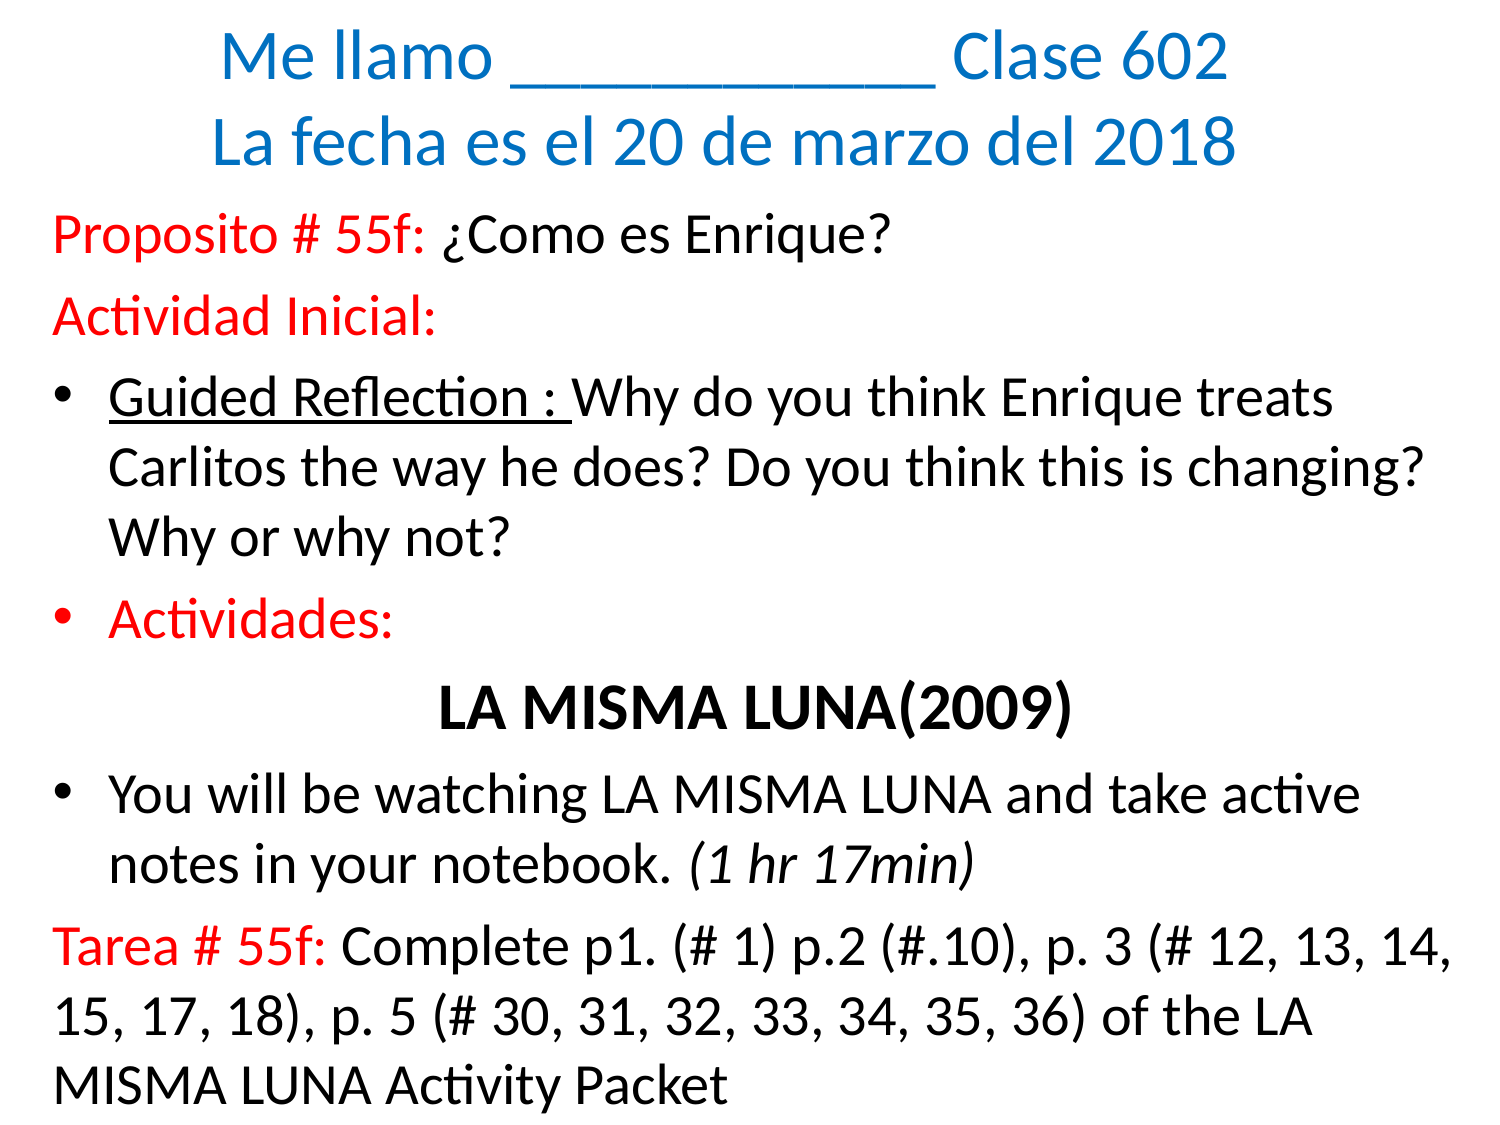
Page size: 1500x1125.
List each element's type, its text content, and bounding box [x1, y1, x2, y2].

list Proposito # 55f: ¿Como es Enrique? Actividad Inicial: Guided Reflection : Why do you think Enrique treats Carlitos the way he does? Do you think this is changing? Why or why not? Actividades: LA MISMA LUNA(2009) You will be watching LA MISMA LUNA and take active notes in your notebook. (1 hr 17min) Tarea # 55f: Complete p1. (# 1) p.2 (#.10), p. 3 (# 12, 13, 14, 15, 17, 18), p. 5 (# 30, 31, 32, 33, 34, 35, 36) of the LA MISMA LUNA Activity Packet [37, 187, 1475, 950]
title Me llamo ____________ Clase 602 La fecha es el 20 de marzo del 2018 [50, 0, 1400, 188]
